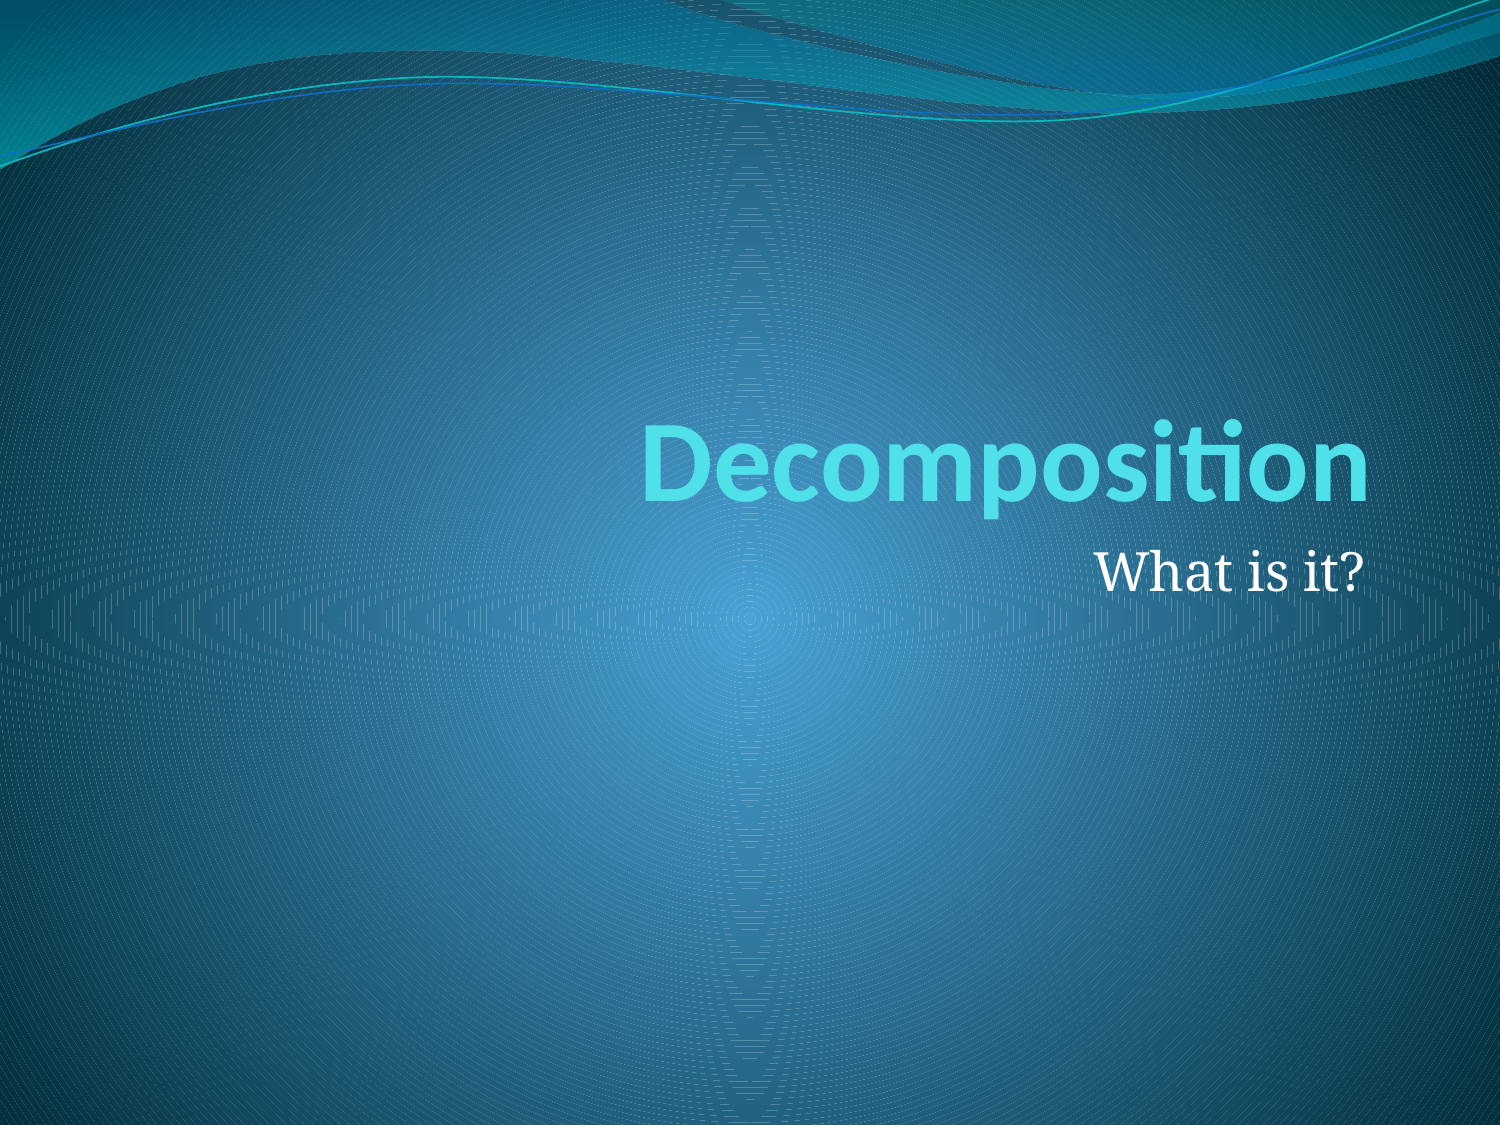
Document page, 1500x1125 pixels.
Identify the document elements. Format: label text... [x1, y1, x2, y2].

title Decomposition [87, 224, 1376, 525]
subtitle What is it? [87, 529, 1376, 818]
